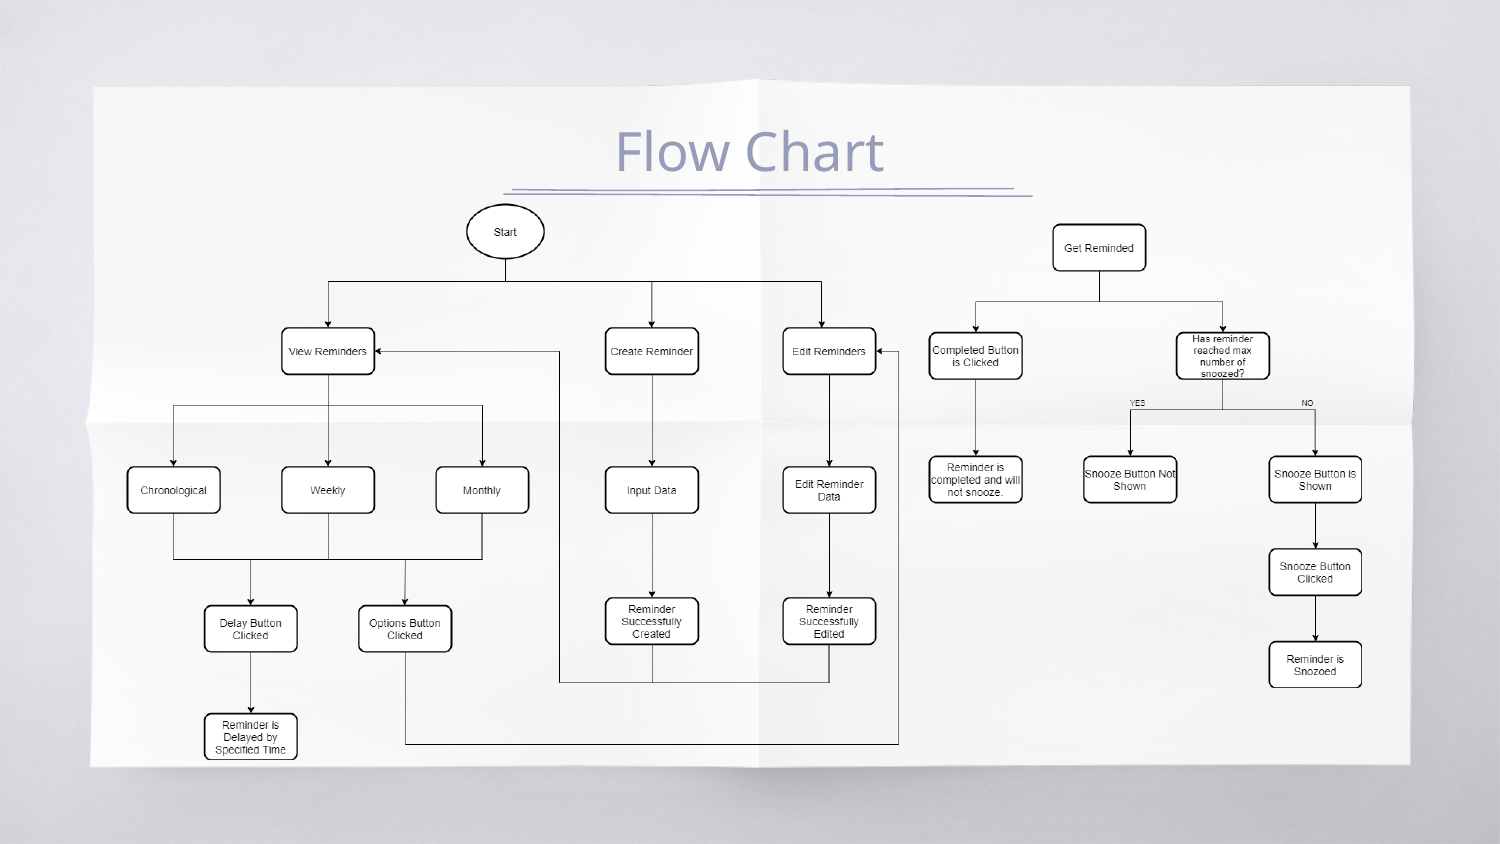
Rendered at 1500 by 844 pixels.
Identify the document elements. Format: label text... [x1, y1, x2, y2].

title Flow Chart [168, 84, 1332, 197]
picture [0, 0, 1500, 844]
